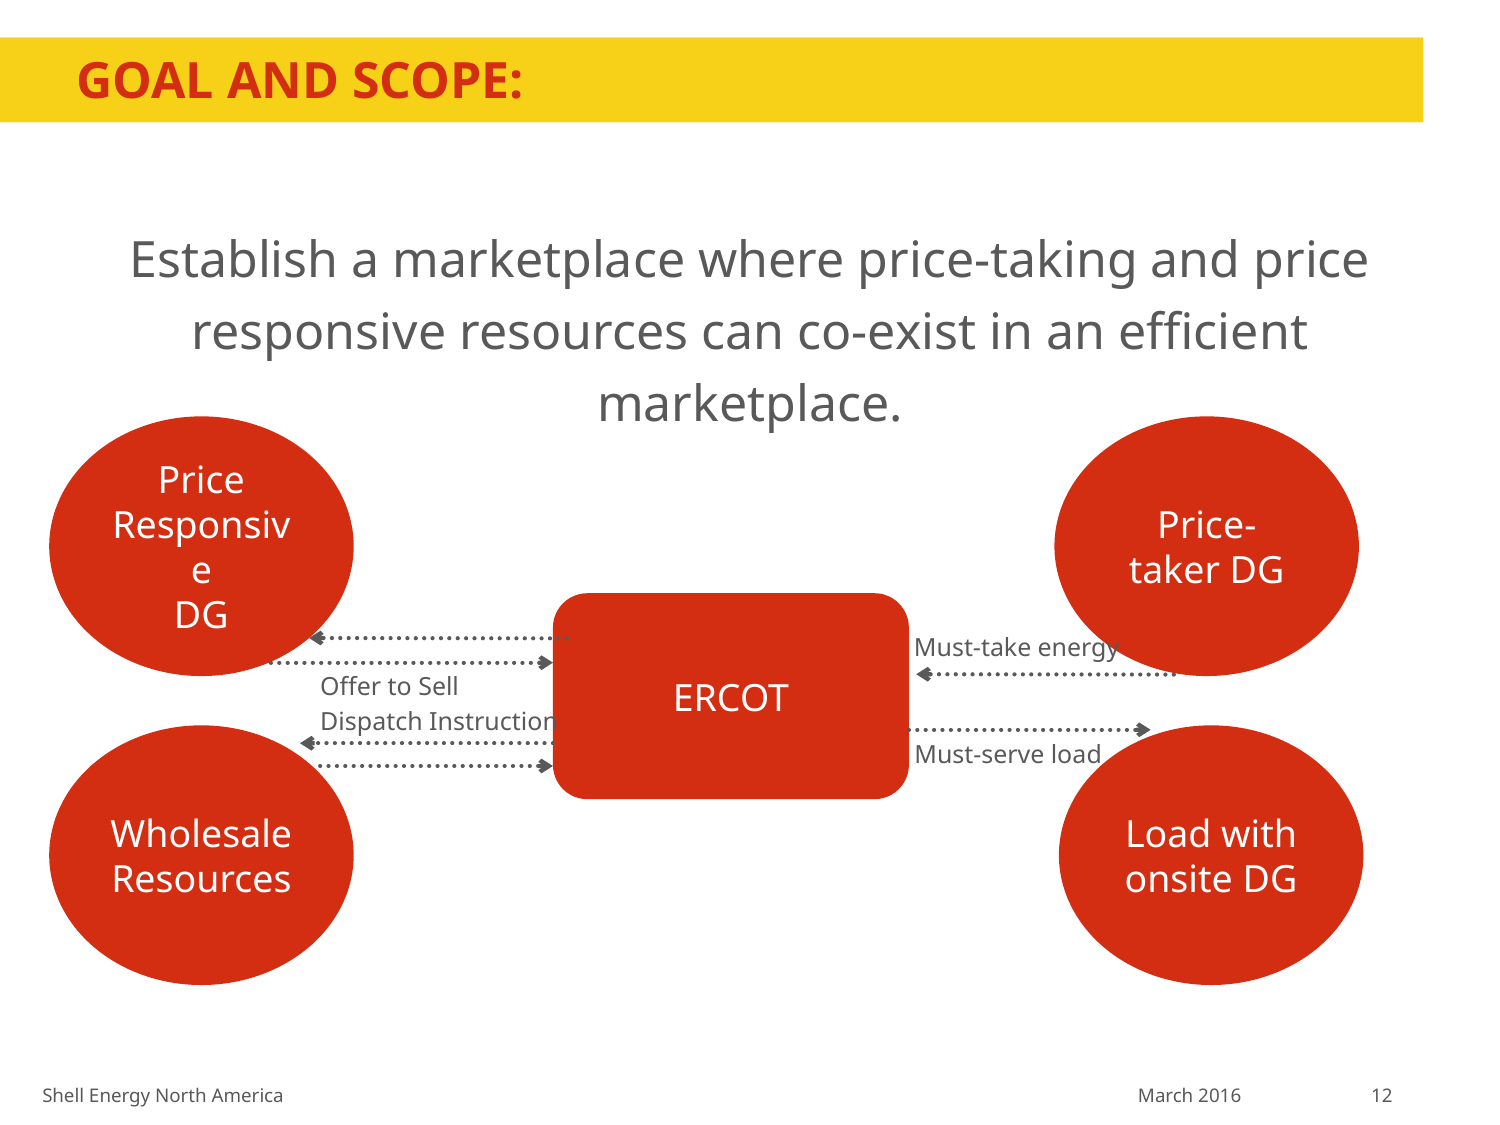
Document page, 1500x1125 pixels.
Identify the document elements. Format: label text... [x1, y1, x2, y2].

text_box Shell Energy North America March 2016 12 [42, 1080, 1461, 1124]
list Establish a marketplace where price-taking and price responsive resources can co-exist in an efficient marketplace. [76, 214, 1424, 1048]
text_box Price Responsive DG [47, 414, 356, 679]
text_box Offer to Sell Dispatch Instruction [320, 667, 603, 717]
title Goal and Scope: [76, 48, 1412, 118]
text_box Must-serve load [914, 735, 1197, 785]
text_box Price-taker DG [1052, 414, 1362, 679]
text_box Wholesale Resources [47, 723, 356, 988]
text_box Load with onsite DG [1056, 723, 1366, 988]
text_box Must-take energy [913, 627, 1197, 677]
text_box ERCOT [550, 591, 912, 802]
